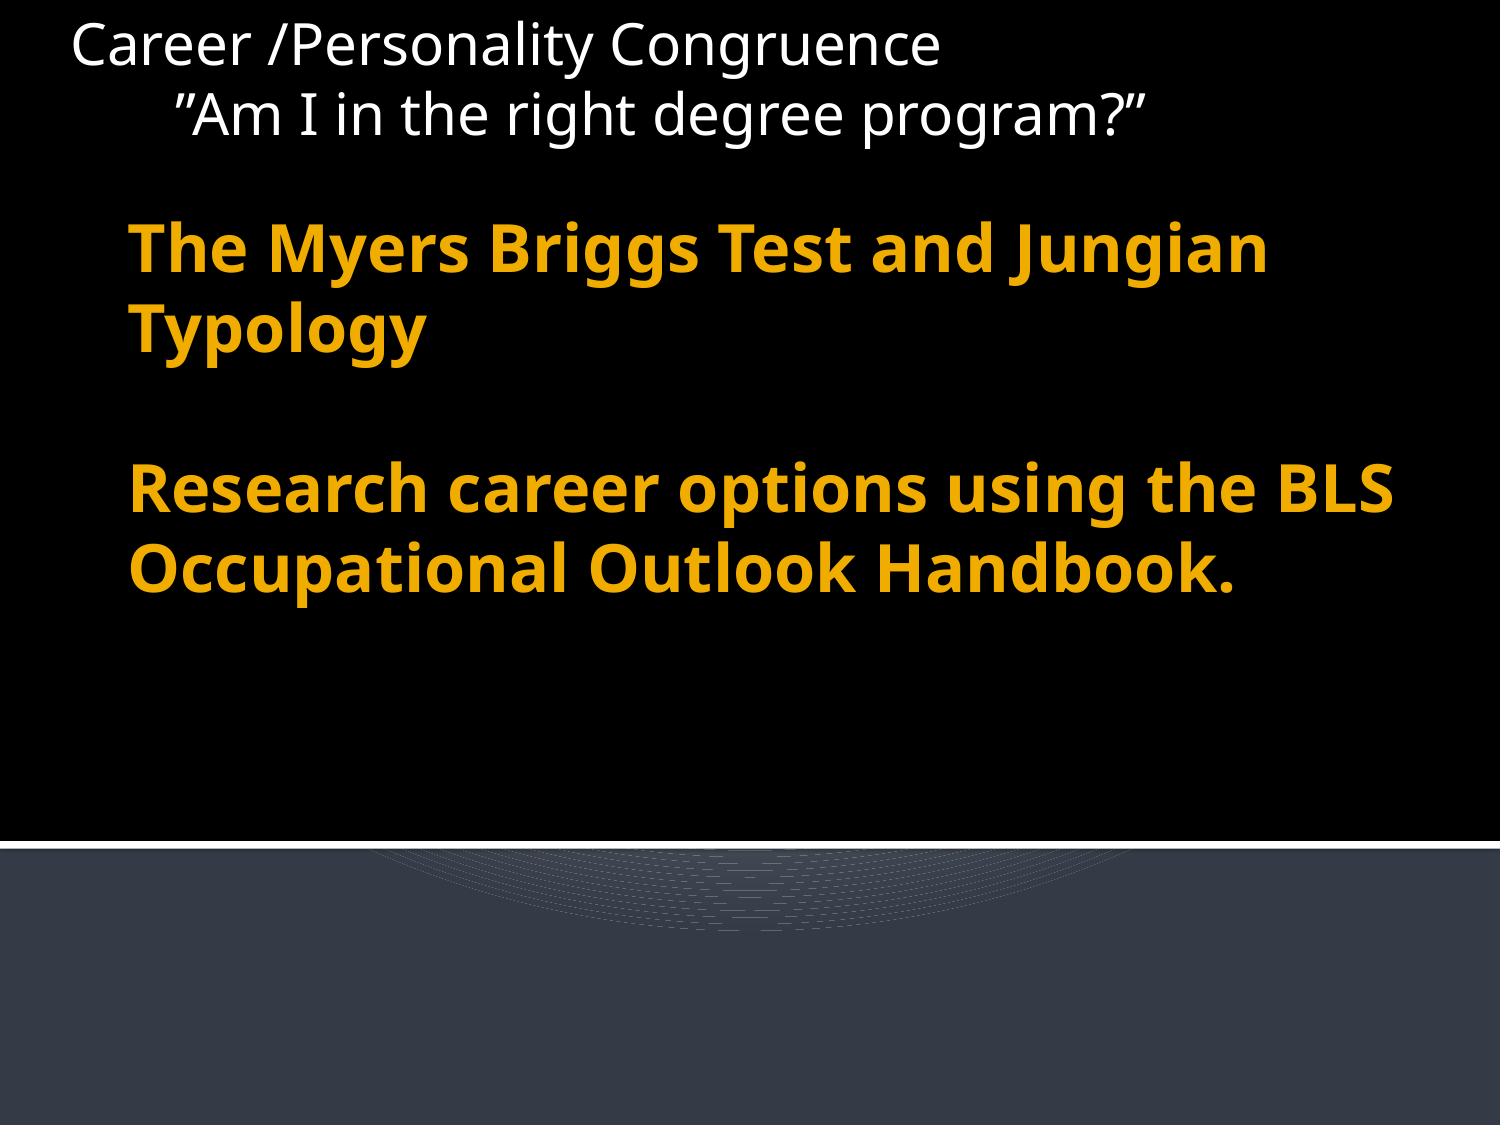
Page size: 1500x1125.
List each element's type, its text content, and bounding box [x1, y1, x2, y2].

text_box [120, 203, 1446, 1123]
subtitle Career /Personality Congruence ”Am I in the right degree program?” [50, 3, 1376, 147]
title The Myers Briggs Test and Jungian Typology Research career options using the BLS Occupational Outlook Handbook. [112, 205, 1438, 1125]
